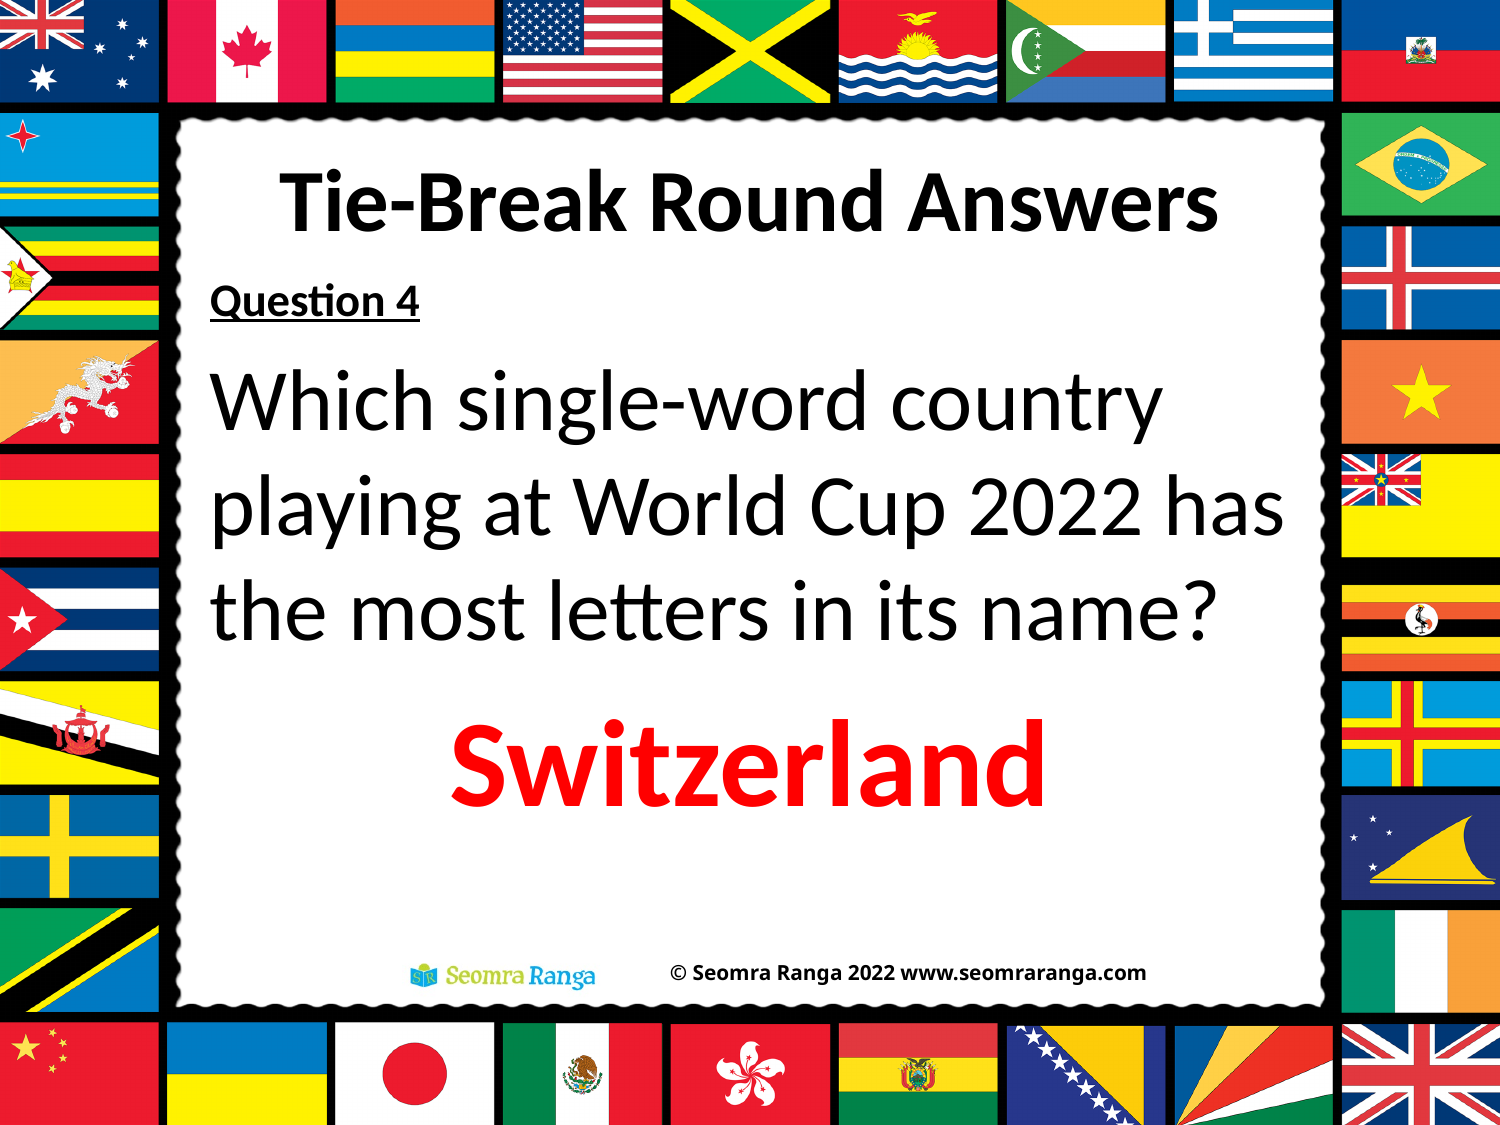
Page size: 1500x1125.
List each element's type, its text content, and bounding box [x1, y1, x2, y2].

picture [10, 122, 36, 150]
text_box © Seomra Ranga 2022 www.seomraranga.com [631, 953, 1187, 993]
list Question 4 Which single-word country playing at World Cup 2022 has the most letters in its name? Switzerland [194, 261, 1306, 953]
picture [0, 0, 1500, 1125]
title Tie-Break Round Answers [183, 101, 1317, 290]
